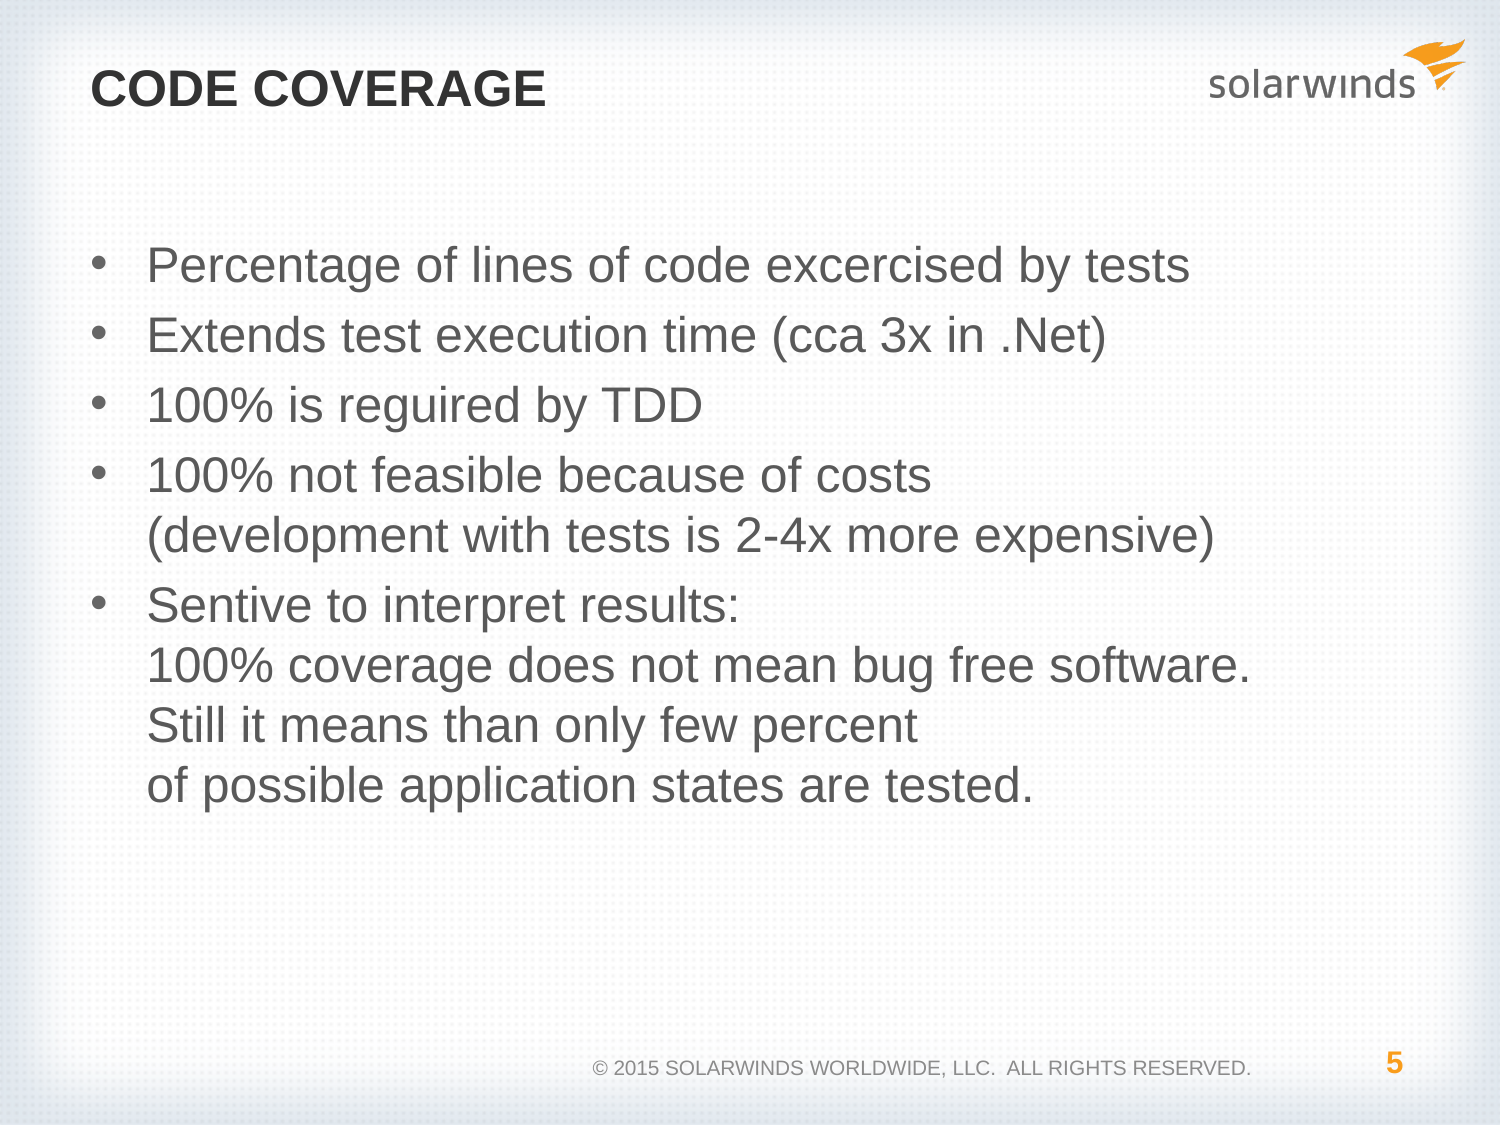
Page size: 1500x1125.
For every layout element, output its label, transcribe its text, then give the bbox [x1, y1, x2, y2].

picture [0, 0, 1500, 1125]
title Code coverage [75, 47, 1164, 125]
slide_number 5 [1348, 1031, 1441, 1092]
footer © 2015 SOLARWINDS WORLDWIDE, LLC. ALL RIGHTS RESERVED. [528, 1042, 1316, 1092]
list Percentage of lines of code excercised by tests Extends test execution time (cca 3x in .Net) 100% is reguired by TDD 100% not feasible because of costs (development with tests is 2-4x more expensive) Sentive to interpret results: 100% coverage does not mean bug free software. Still it means than only few percent of possible application states are tested. [75, 224, 1425, 1005]
